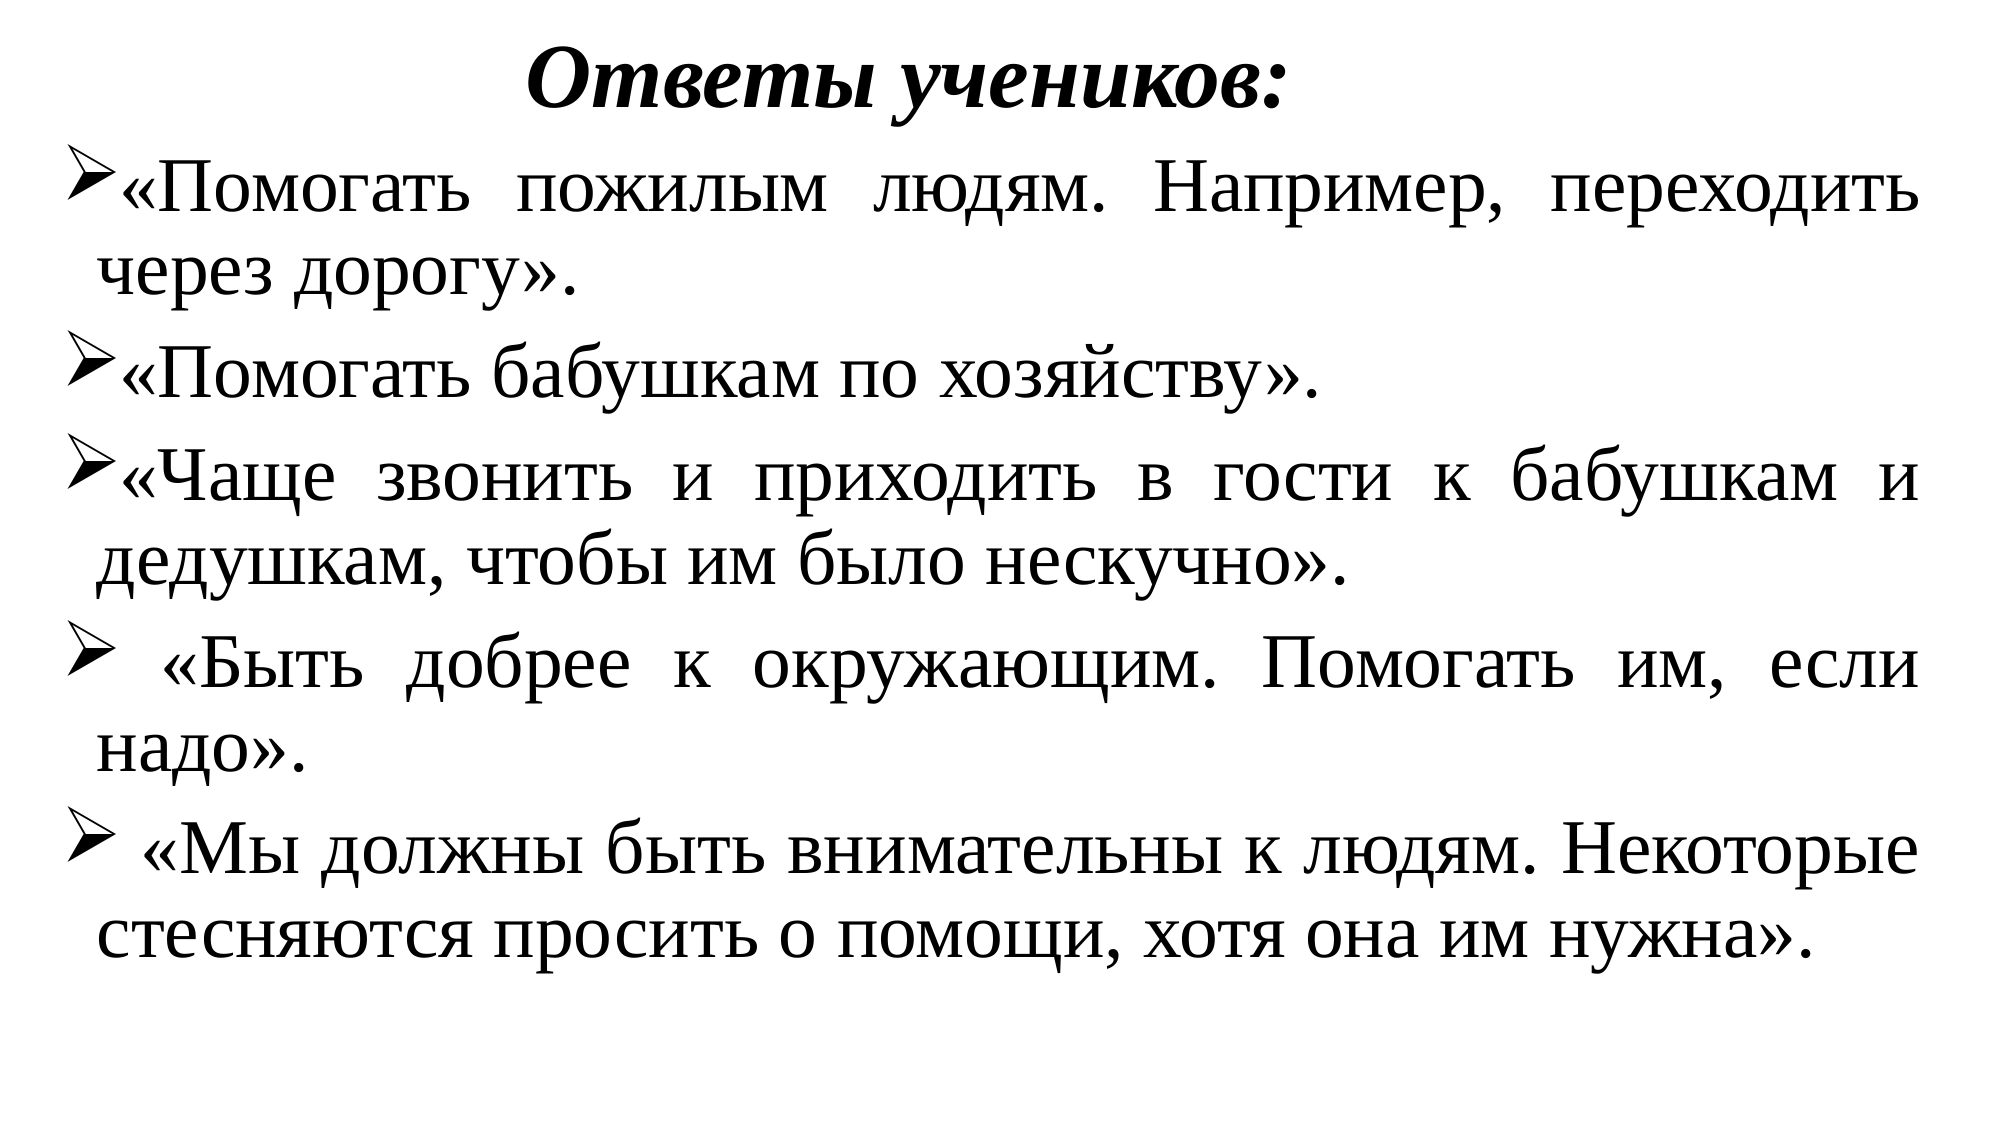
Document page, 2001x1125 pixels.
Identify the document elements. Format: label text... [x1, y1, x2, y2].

title Ответы учеников: [106, 3, 1712, 137]
list «Помогать пожилым людям. Например, переходить через дорогу». «Помогать бабушкам по хозяйству». «Чаще звонить и приходить в гости к бабушкам и дедушкам, чтобы им было нескучно». «Быть добрее к окружающим. Помогать им, если надо». «Мы должны быть внимательны к людям. Некоторые стесняются просить о помощи, хотя она им нужна». [46, 137, 1938, 1062]
